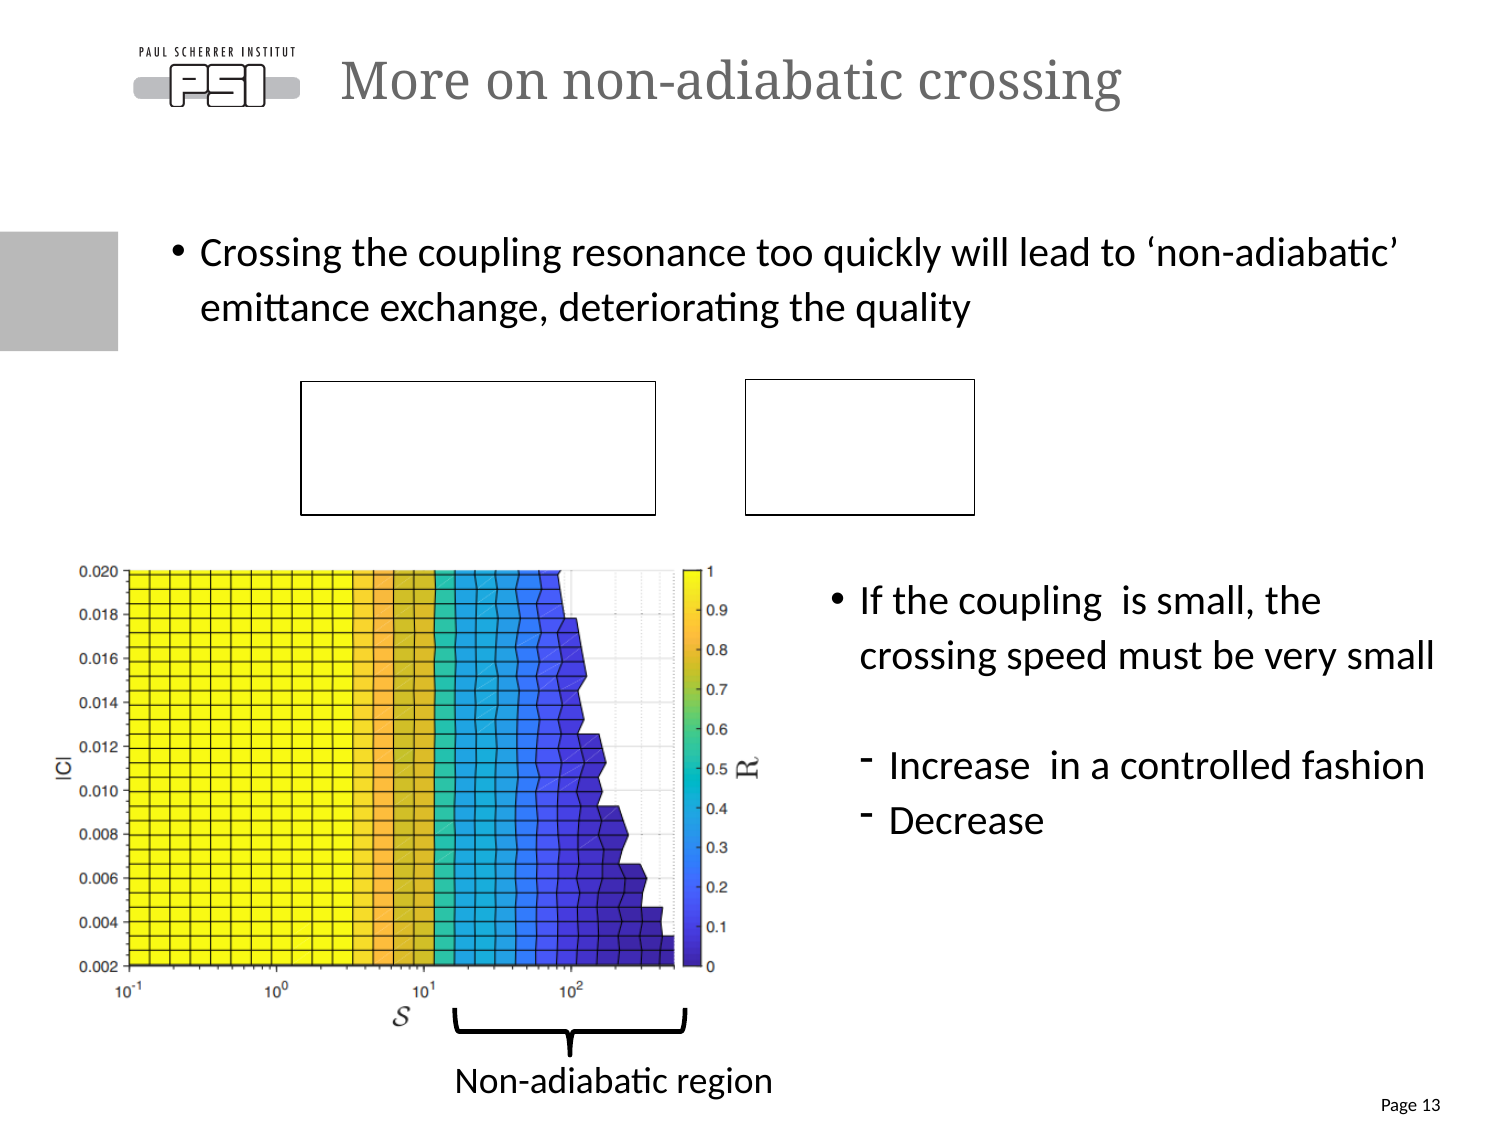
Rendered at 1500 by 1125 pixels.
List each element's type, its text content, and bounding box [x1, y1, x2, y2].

slide_number Page 13 [1346, 1092, 1441, 1125]
picture [35, 558, 762, 1046]
text_box [301, 381, 656, 516]
text_box [745, 379, 975, 516]
text_box Non-adiabatic region [454, 1054, 605, 1125]
title More on non-adiabatic crossing [340, 47, 1442, 132]
